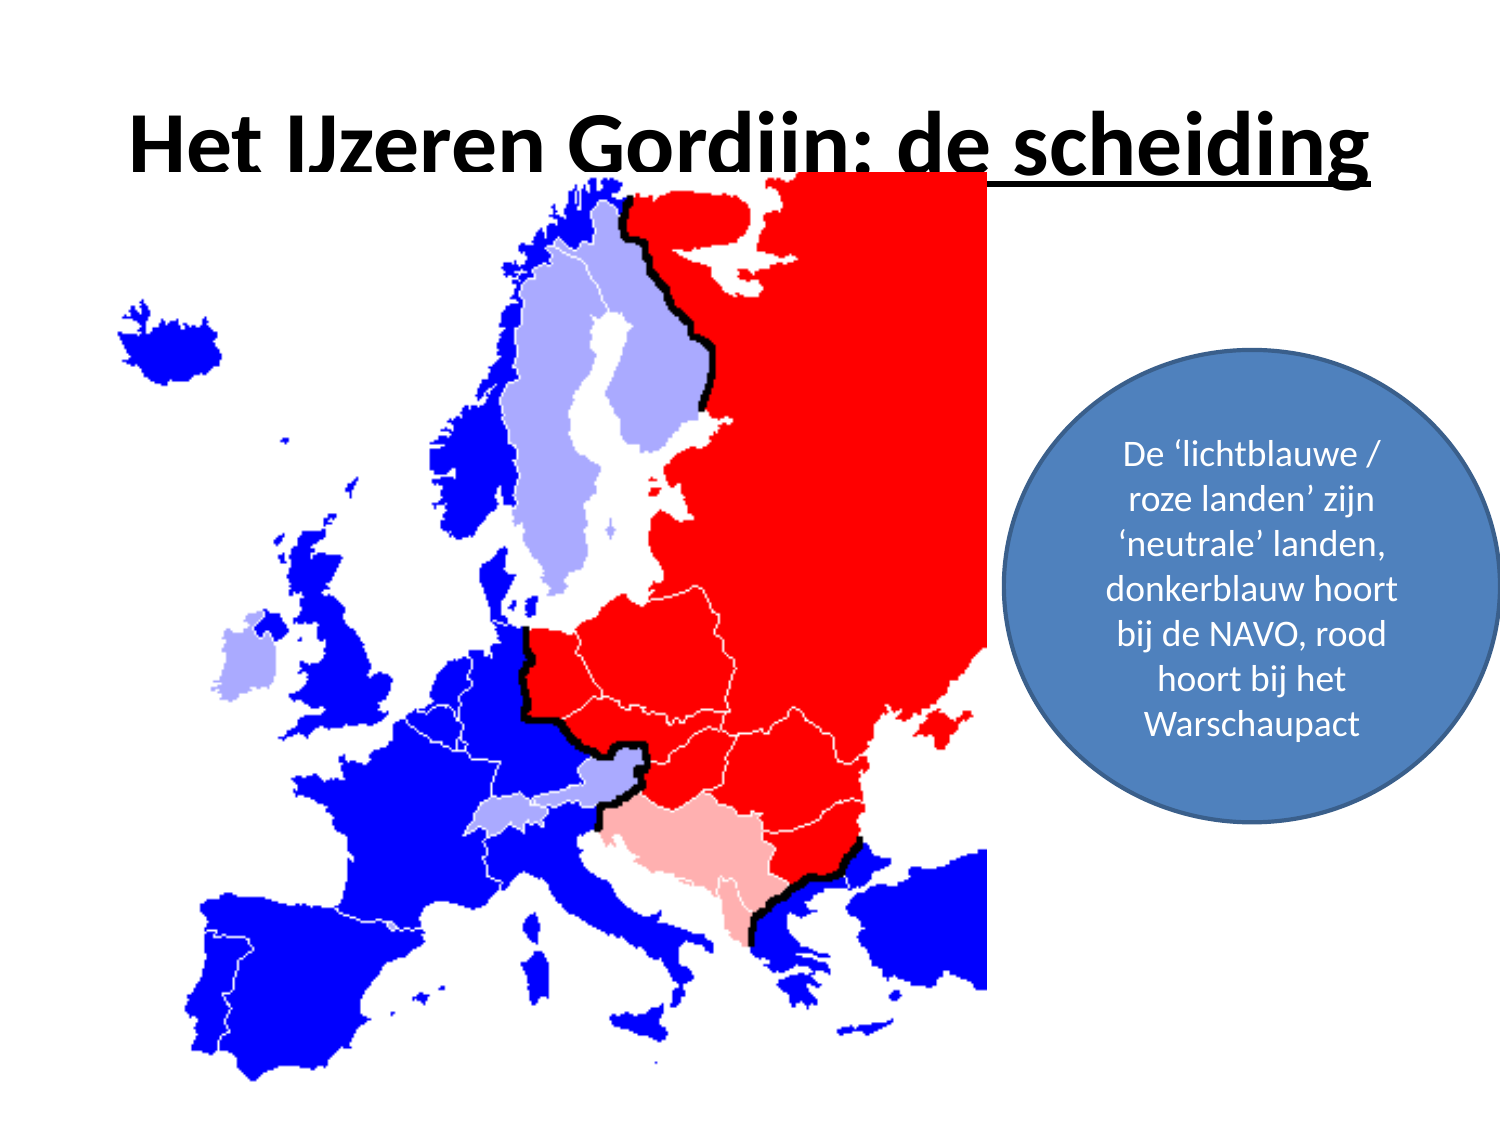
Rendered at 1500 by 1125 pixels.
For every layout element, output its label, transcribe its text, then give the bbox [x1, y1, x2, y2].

picture [88, 172, 987, 1086]
title Het IJzeren Gordijn: de scheiding [75, 45, 1425, 233]
text_box De ‘lichtblauwe / roze landen’ zijn ‘neutrale’ landen, donkerblauw hoort bij de NAVO, rood hoort bij het Warschaupact [1001, 347, 1500, 825]
